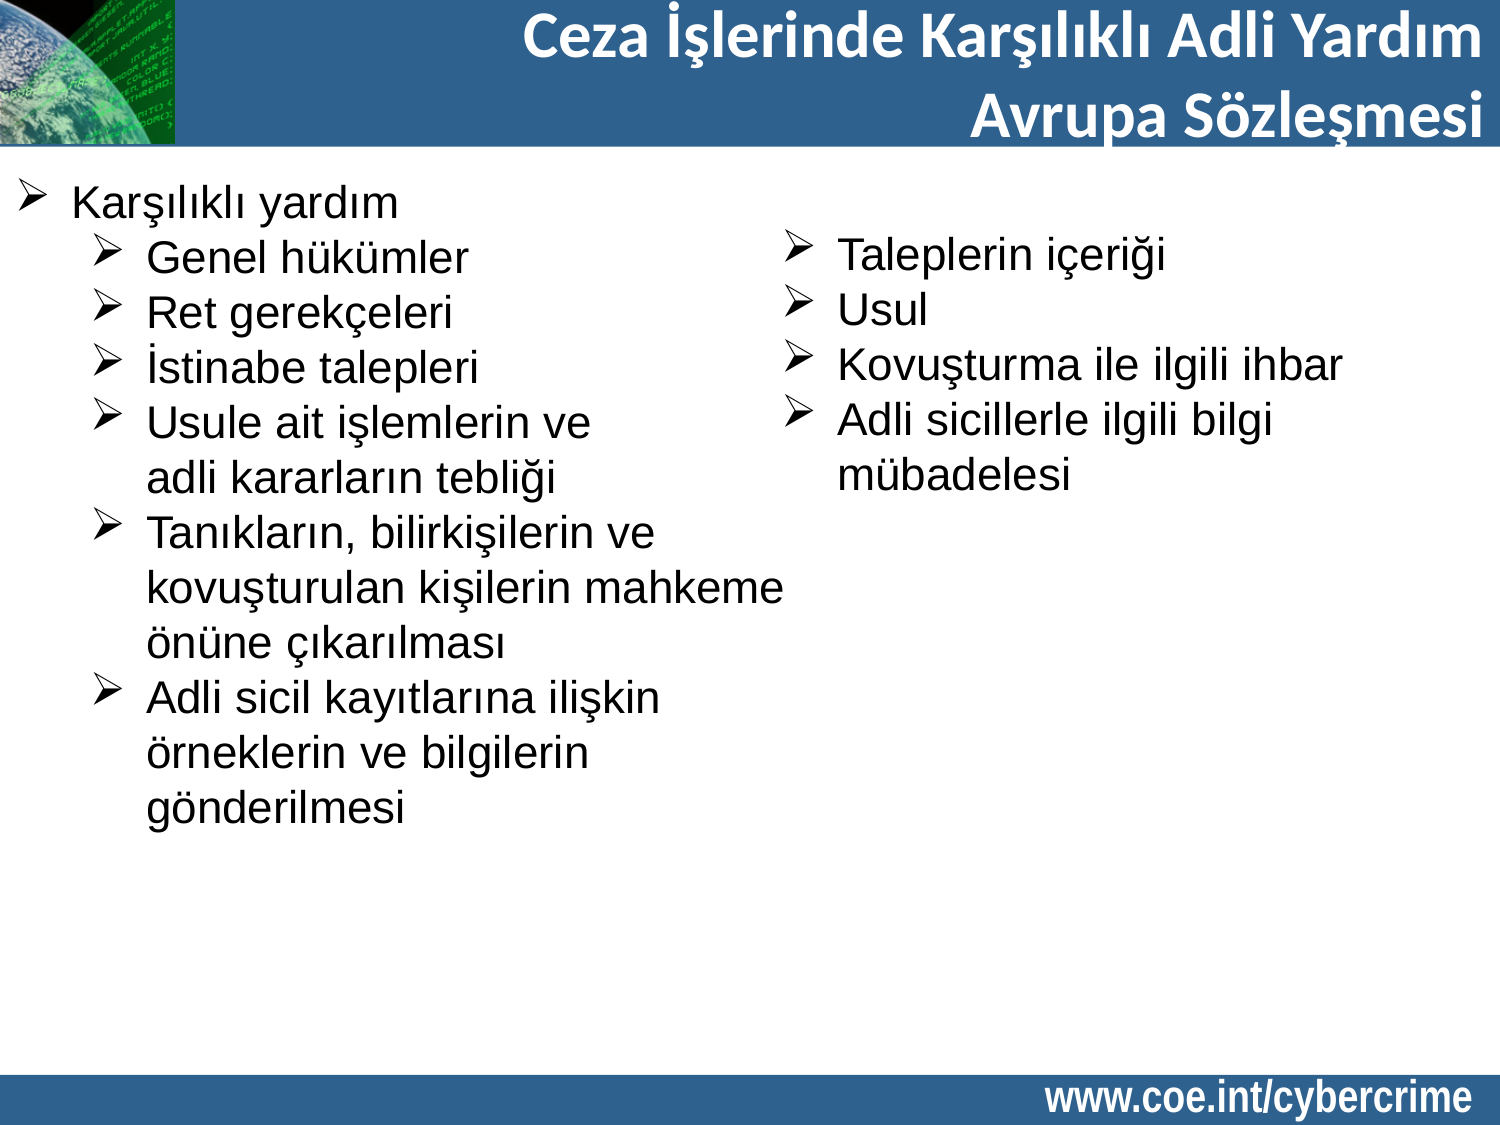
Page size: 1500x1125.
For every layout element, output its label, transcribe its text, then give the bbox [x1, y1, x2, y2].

text_box Ceza İşlerinde Karşılıklı Adli Yardım Avrupa Sözleşmesi [177, 0, 1500, 149]
text_box www.coe.int/cybercrime [1030, 1059, 1500, 1125]
text_box Taleplerin içeriği Usul Kovuşturma ile ilgili ihbar Adli sicillerle ilgili bilgi mübadelesi [691, 162, 1500, 617]
text_box [0, 1073, 1030, 1125]
picture [0, 0, 175, 144]
text_box Karşılıklı yardım Genel hükümler Ret gerekçeleri İstinabe talepleri Usule ait işlemlerin ve adli kararların tebliği Tanıkların, bilirkişilerin ve kovuşturulan kişilerin mahkeme önüne çıkarılması Adli sicil kayıtlarına ilişkin örneklerin ve bilgilerin gönderilmesi [0, 165, 809, 895]
